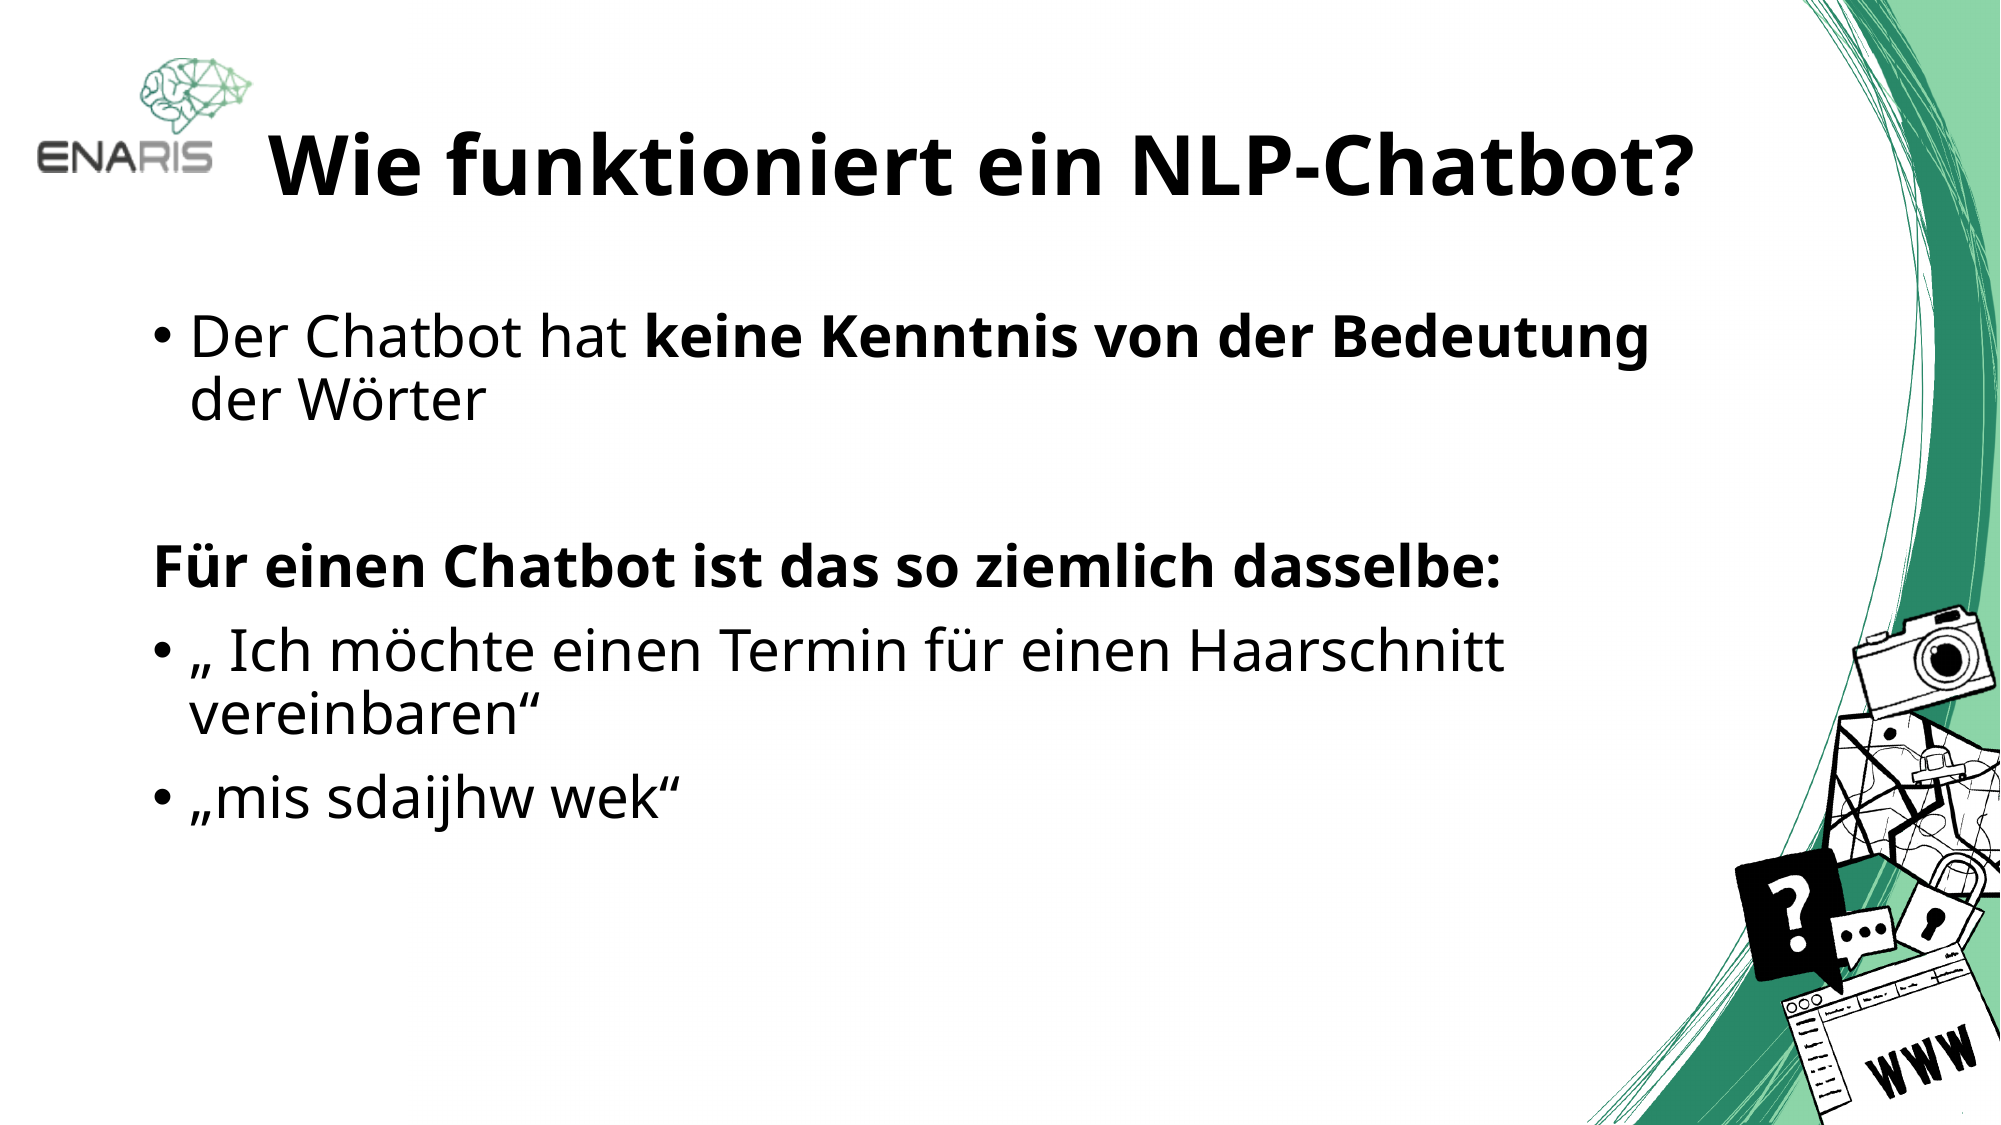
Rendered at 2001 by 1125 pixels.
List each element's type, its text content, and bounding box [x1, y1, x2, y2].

title Wie funktioniert ein NLP-Chatbot? [253, 59, 1863, 278]
picture [408, 0, 2000, 1125]
picture [37, 58, 254, 173]
list Der Chatbot hat keine Kenntnis von der Bedeutung der Wörter Für einen Chatbot ist das so ziemlich dasselbe: „ Ich möchte einen Termin für einen Haarschnitt vereinbaren“ „mis sdaijhw wek“ [137, 299, 1728, 1014]
